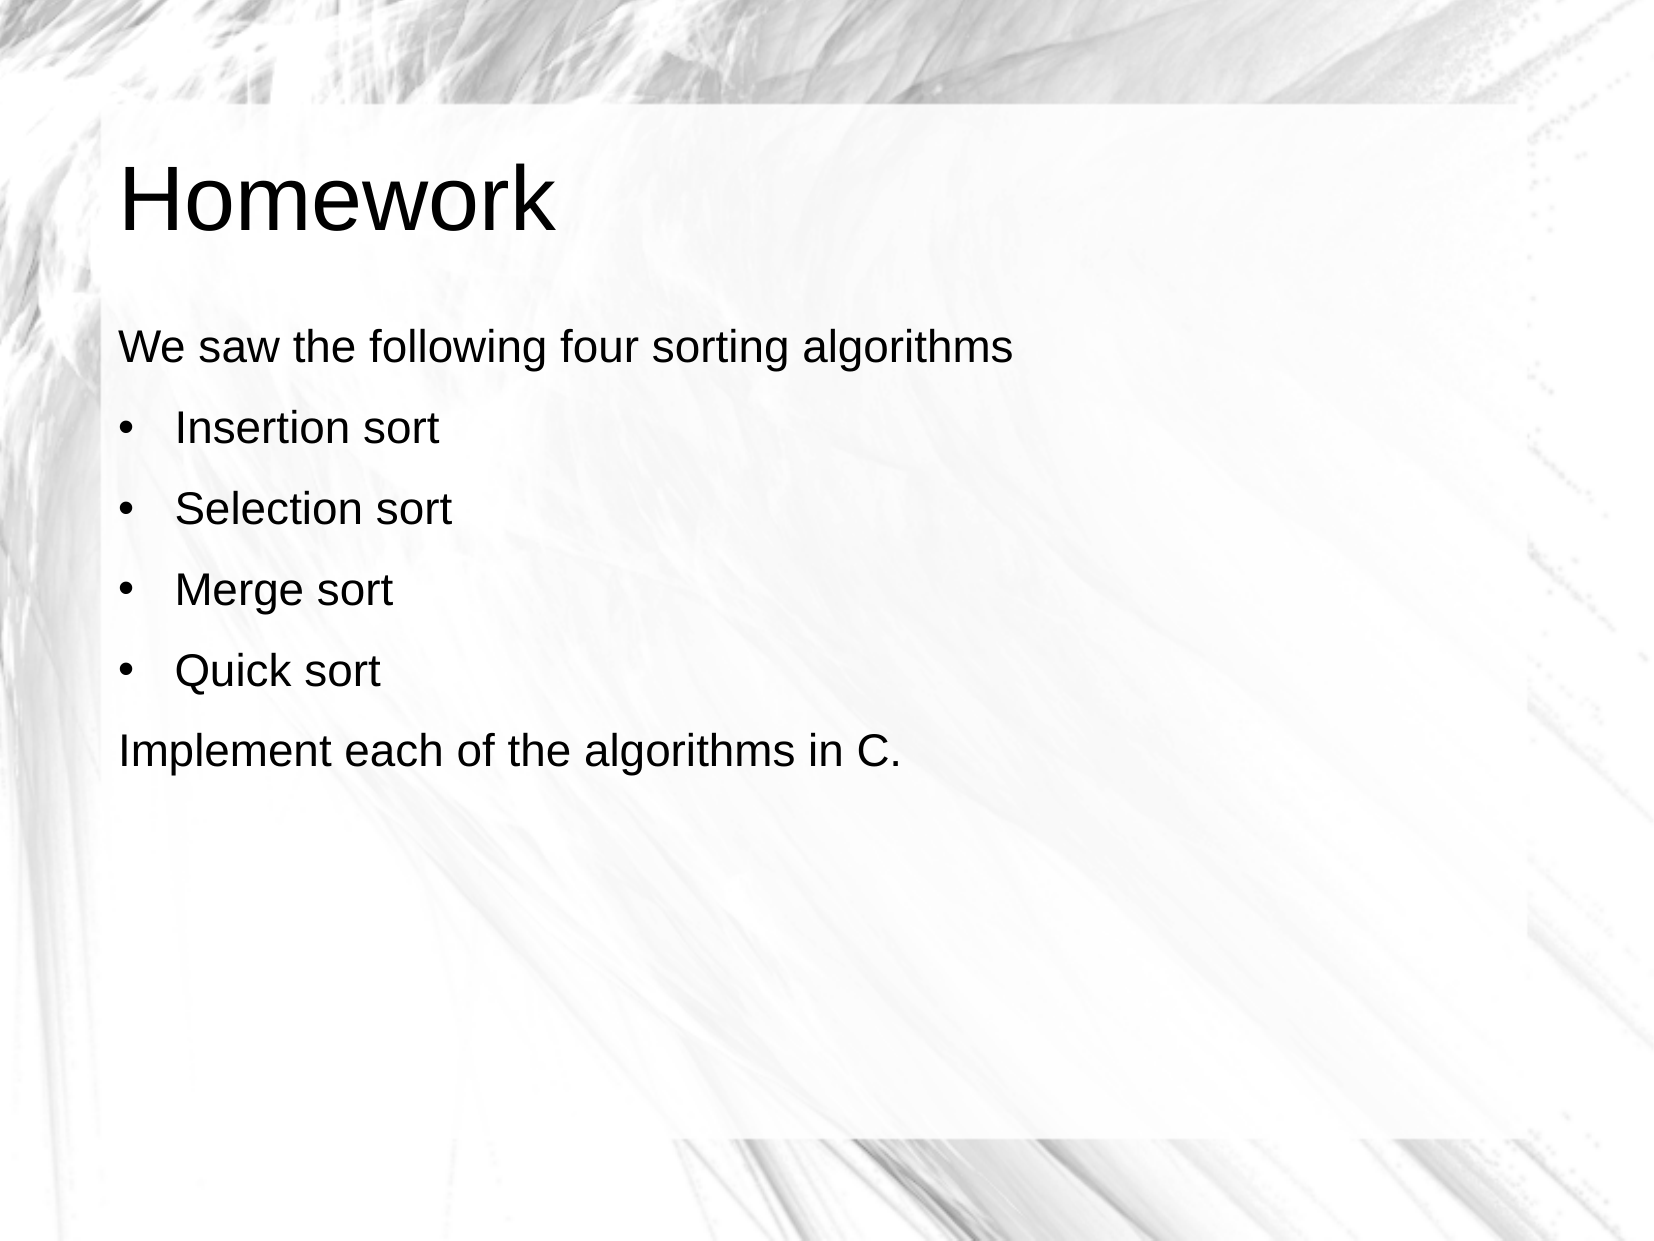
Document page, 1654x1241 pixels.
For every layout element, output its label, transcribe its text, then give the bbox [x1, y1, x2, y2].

title Homework [118, 112, 1506, 281]
list We saw the following four sorting algorithms Insertion sort Selection sort Merge sort Quick sort Implement each of the algorithms in C. [118, 319, 1571, 1109]
picture [0, 0, 1654, 1241]
